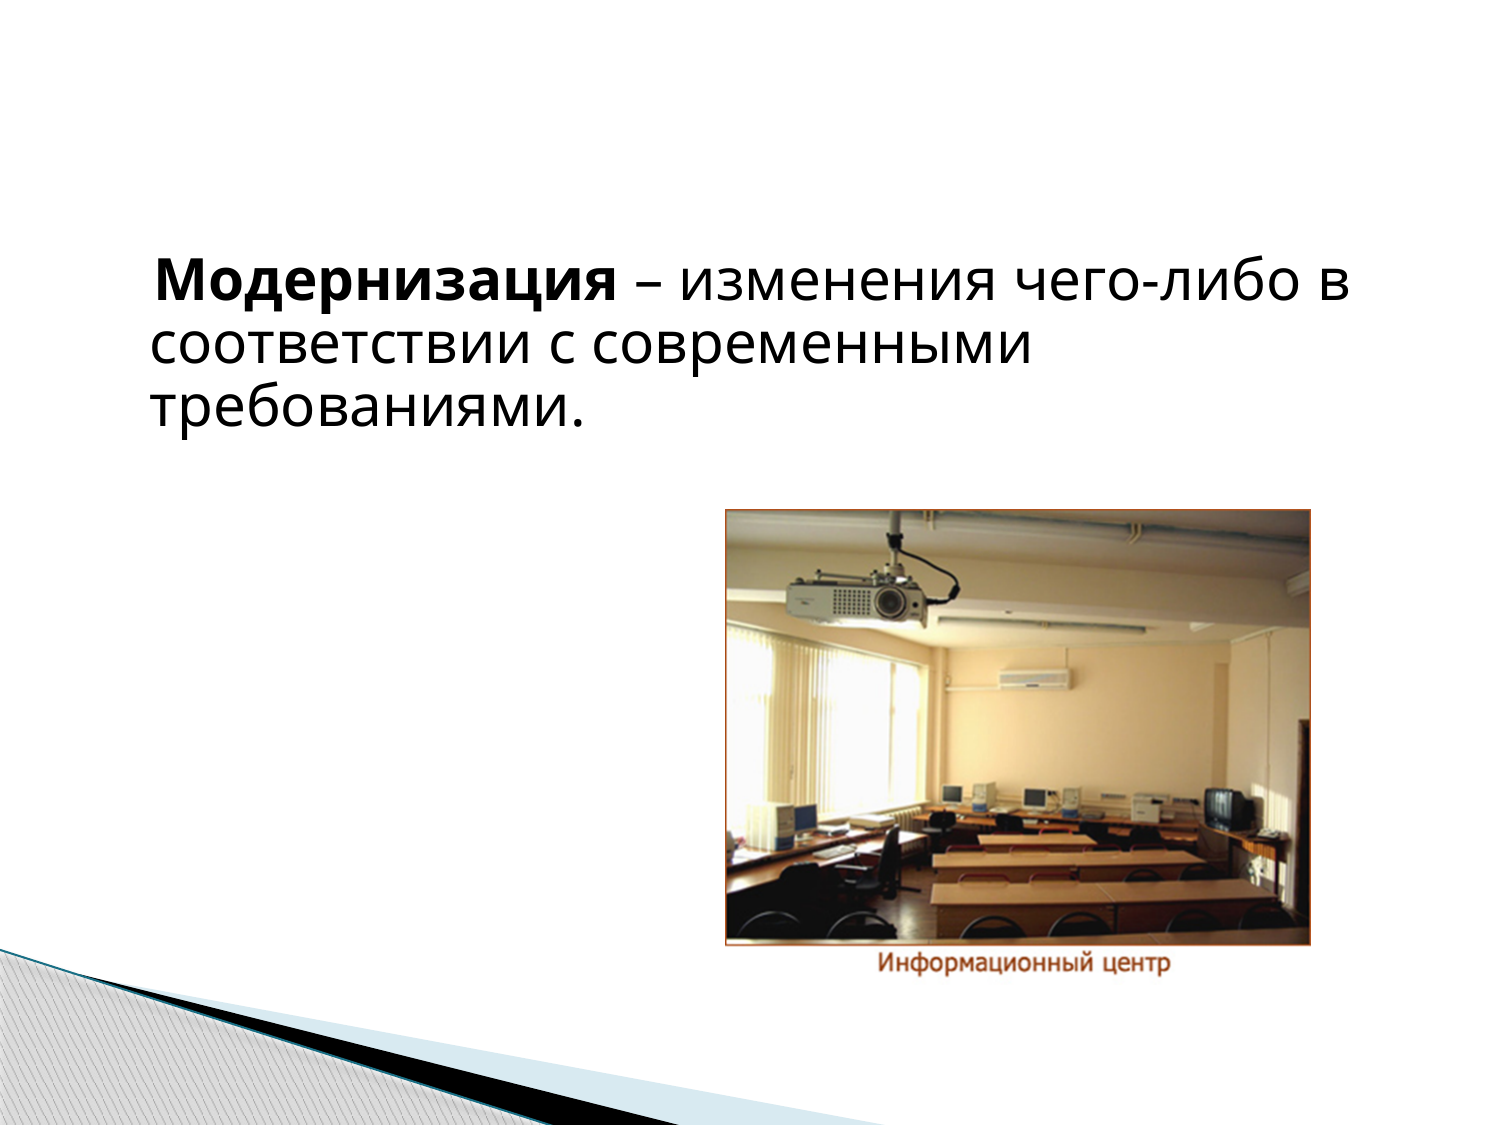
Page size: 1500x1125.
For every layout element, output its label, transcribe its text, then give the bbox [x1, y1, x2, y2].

list Модернизация – изменения чего-либо в соответствии с современными требованиями. [75, 243, 1425, 986]
picture [724, 509, 1311, 985]
